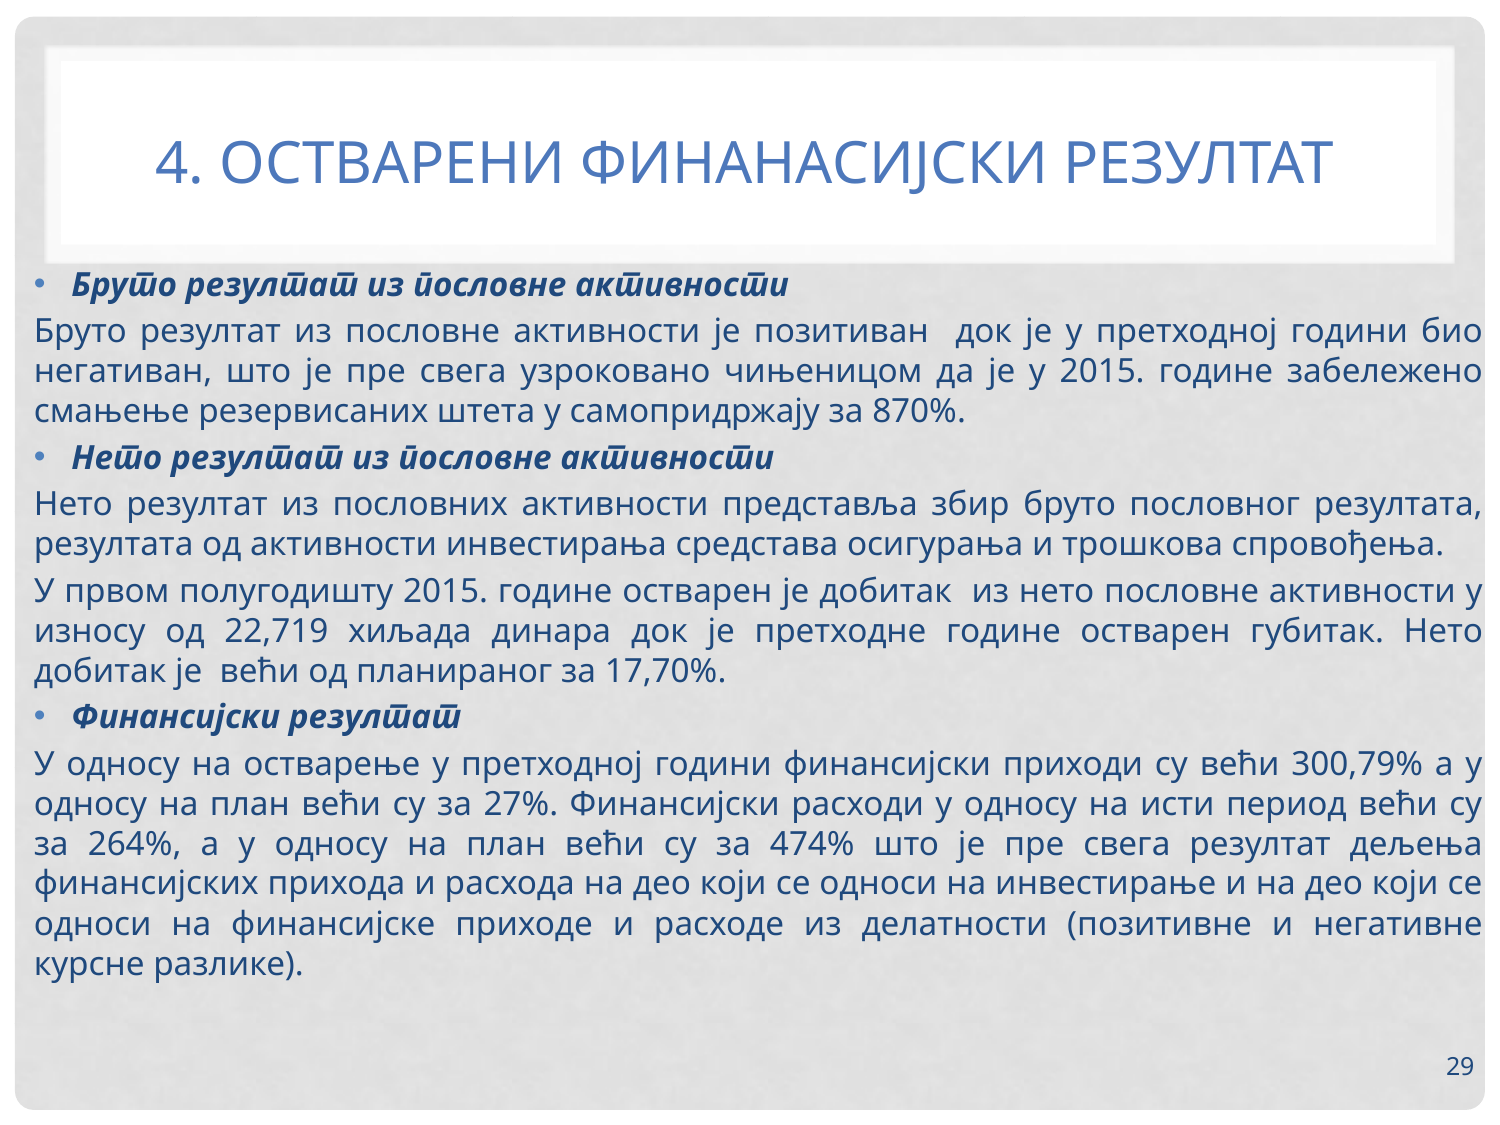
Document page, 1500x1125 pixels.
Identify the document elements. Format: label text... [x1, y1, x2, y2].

slide_number 29 [1399, 1035, 1490, 1100]
title 4. остварени финанасијски резултат [53, 90, 1437, 230]
list Бруто резултат из пословне активности Бруто резултат из пословне активности је позитиван док је у претходној години био негативан, што је пре свега узроковано чињеницом да је у 2015. године забележено смањење резервисаних штета у самопридржају за 870%. Нето резултат из пословне активности Нето резултат из пословних активности представља збир бруто пословног резултата, резултата од активности инвестирања средстава осигурања и трошкова спровођења. У првом полугодишту 2015. године остварен је добитак из нето пословне активности у износу од 22,719 хиљада динара док је претходне године остварен губитак. Нето добитак је већи од планираног за 17,70%. Финансијски резултат У односу на остварење у претходној години финансијски приходи су већи 300,79% а у односу на план већи су за 27%. Финансијски расходи у односу на исти период већи су за 264%, а у односу на план већи су за 474% што је пре свега резултат дељења финансијских прихода и расхода на део који се односи на инвестирање и на део који се односи на финансијске приходе и расходе из делатности (позитивне и негативне курсне разлике). [0, 255, 1500, 1125]
